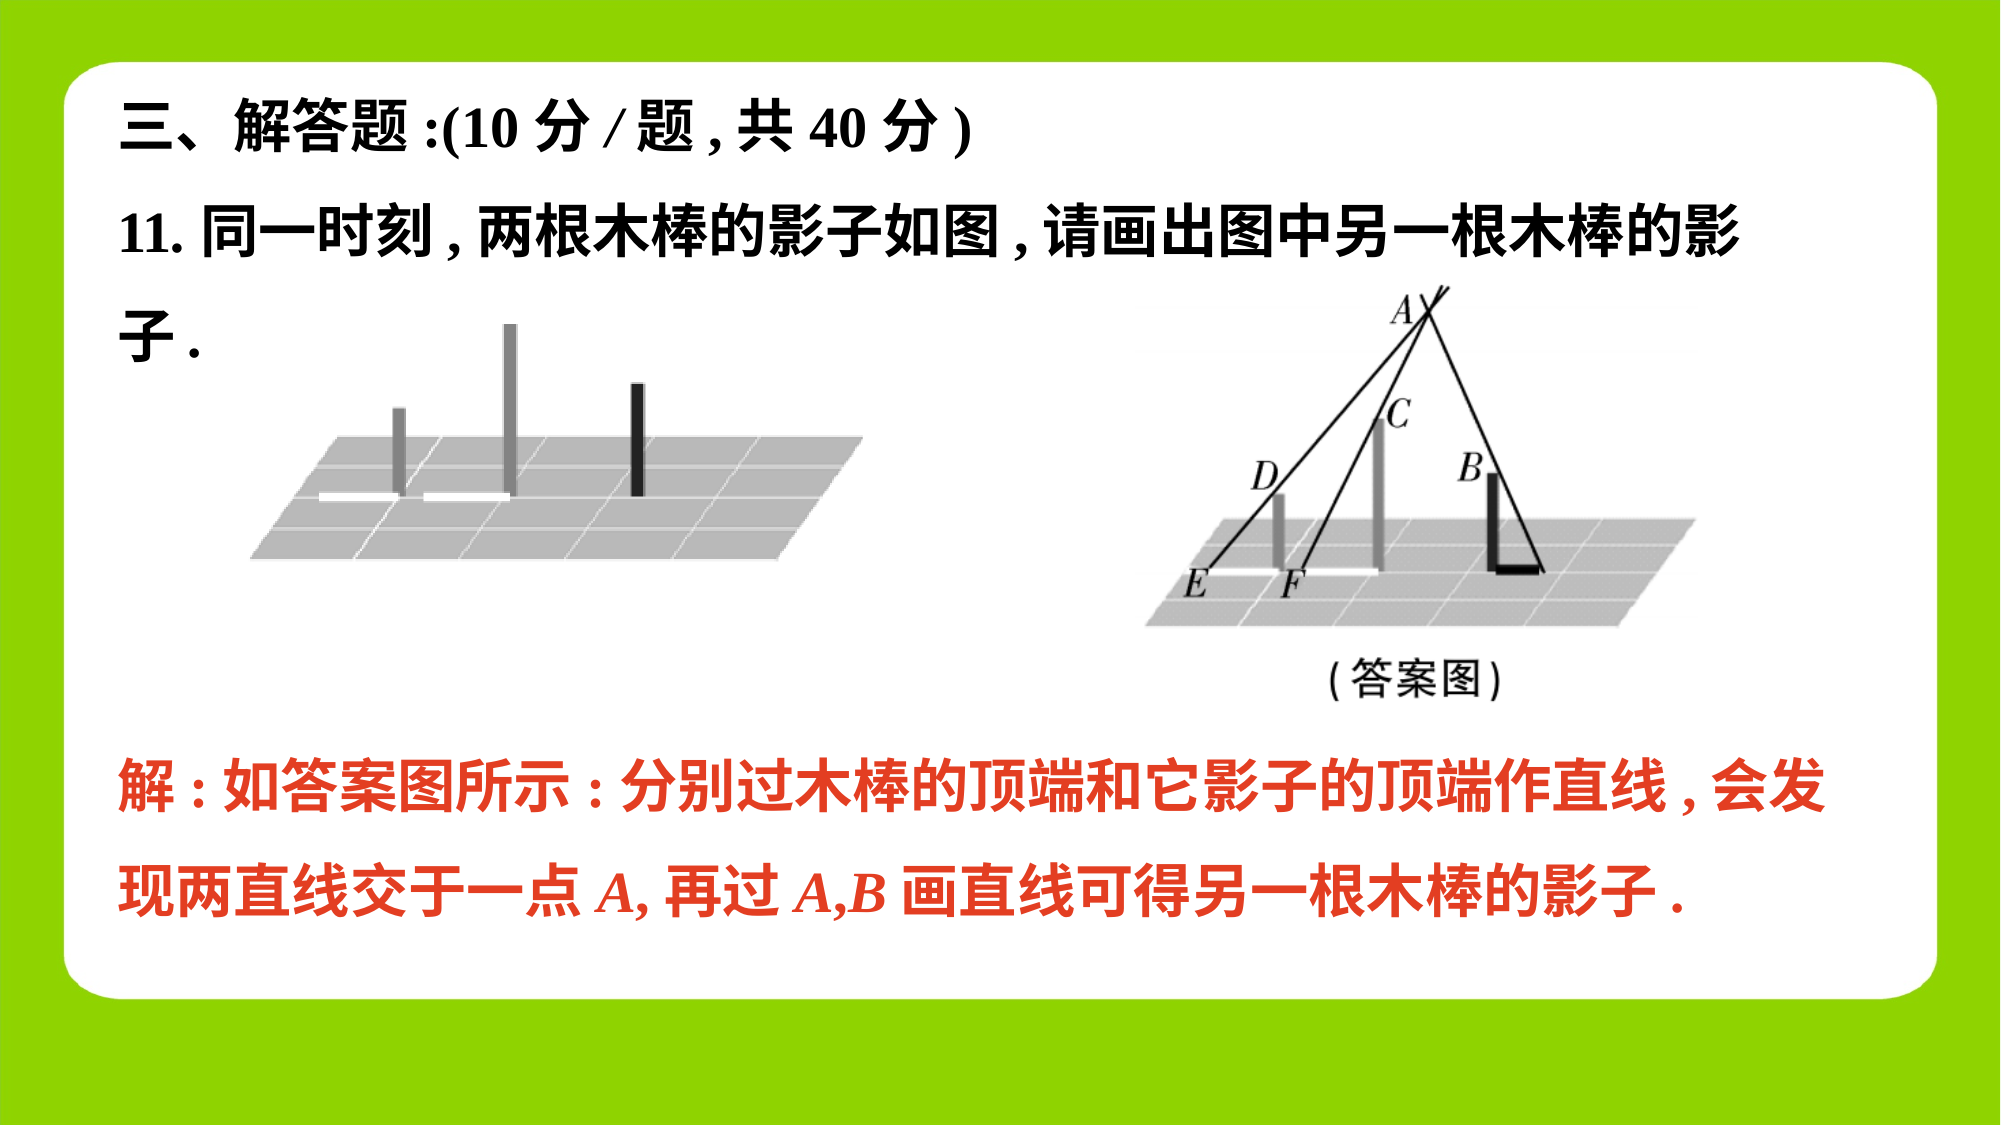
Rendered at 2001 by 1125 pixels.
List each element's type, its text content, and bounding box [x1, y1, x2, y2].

picture [0, 0, 2001, 1125]
text_box 解:如答案图所示:分别过木棒的顶端和它影子的顶端作直线,会发现两直线交于一点A,再过A,B画直线可得另一根木棒的影子. [102, 707, 1898, 932]
text_box 三、解答题:(10分/题,共40分) 11.同一时刻,两根木棒的影子如图,请画出图中另一根木棒的影子. [102, 46, 1804, 377]
